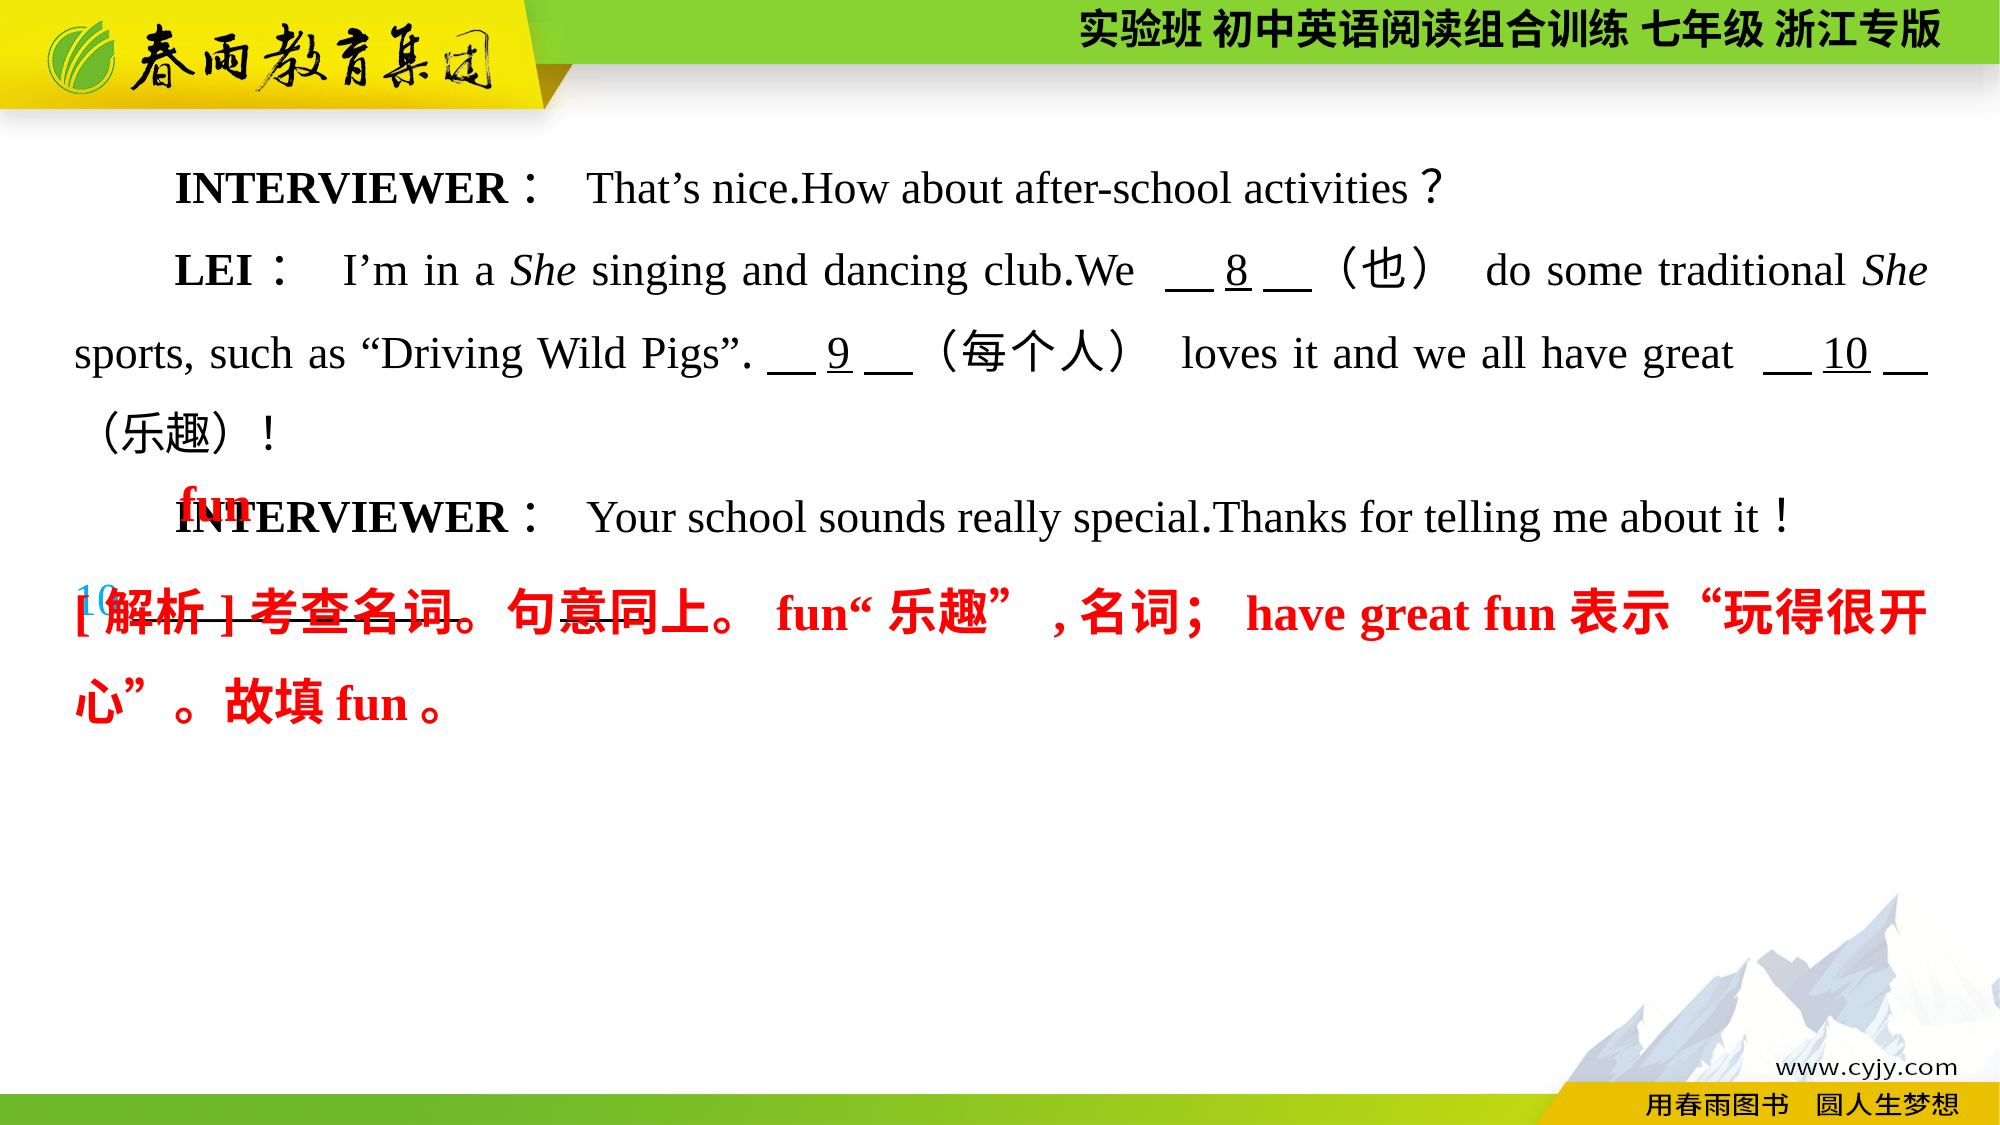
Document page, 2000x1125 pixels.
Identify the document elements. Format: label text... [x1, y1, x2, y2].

picture [0, 0, 2000, 1125]
list INTERVIEWER： That’s nice.How about after-school activities？ LEI： I’m in a She singing and dancing club.We 8 （也） do some traditional She sports, such as “Driving Wild Pigs”. 9 （每个人） loves it and we all have great 10 （乐趣）！ INTERVIEWER： Your school sounds really special.Thanks for telling me about it！ 10._______ [59, 122, 1944, 542]
text_box fun [164, 463, 267, 539]
text_box [解析]考查名词。句意同上。fun“乐趣”,名词；have great fun表示“玩得很开心”。故填fun。 [59, 542, 1944, 738]
